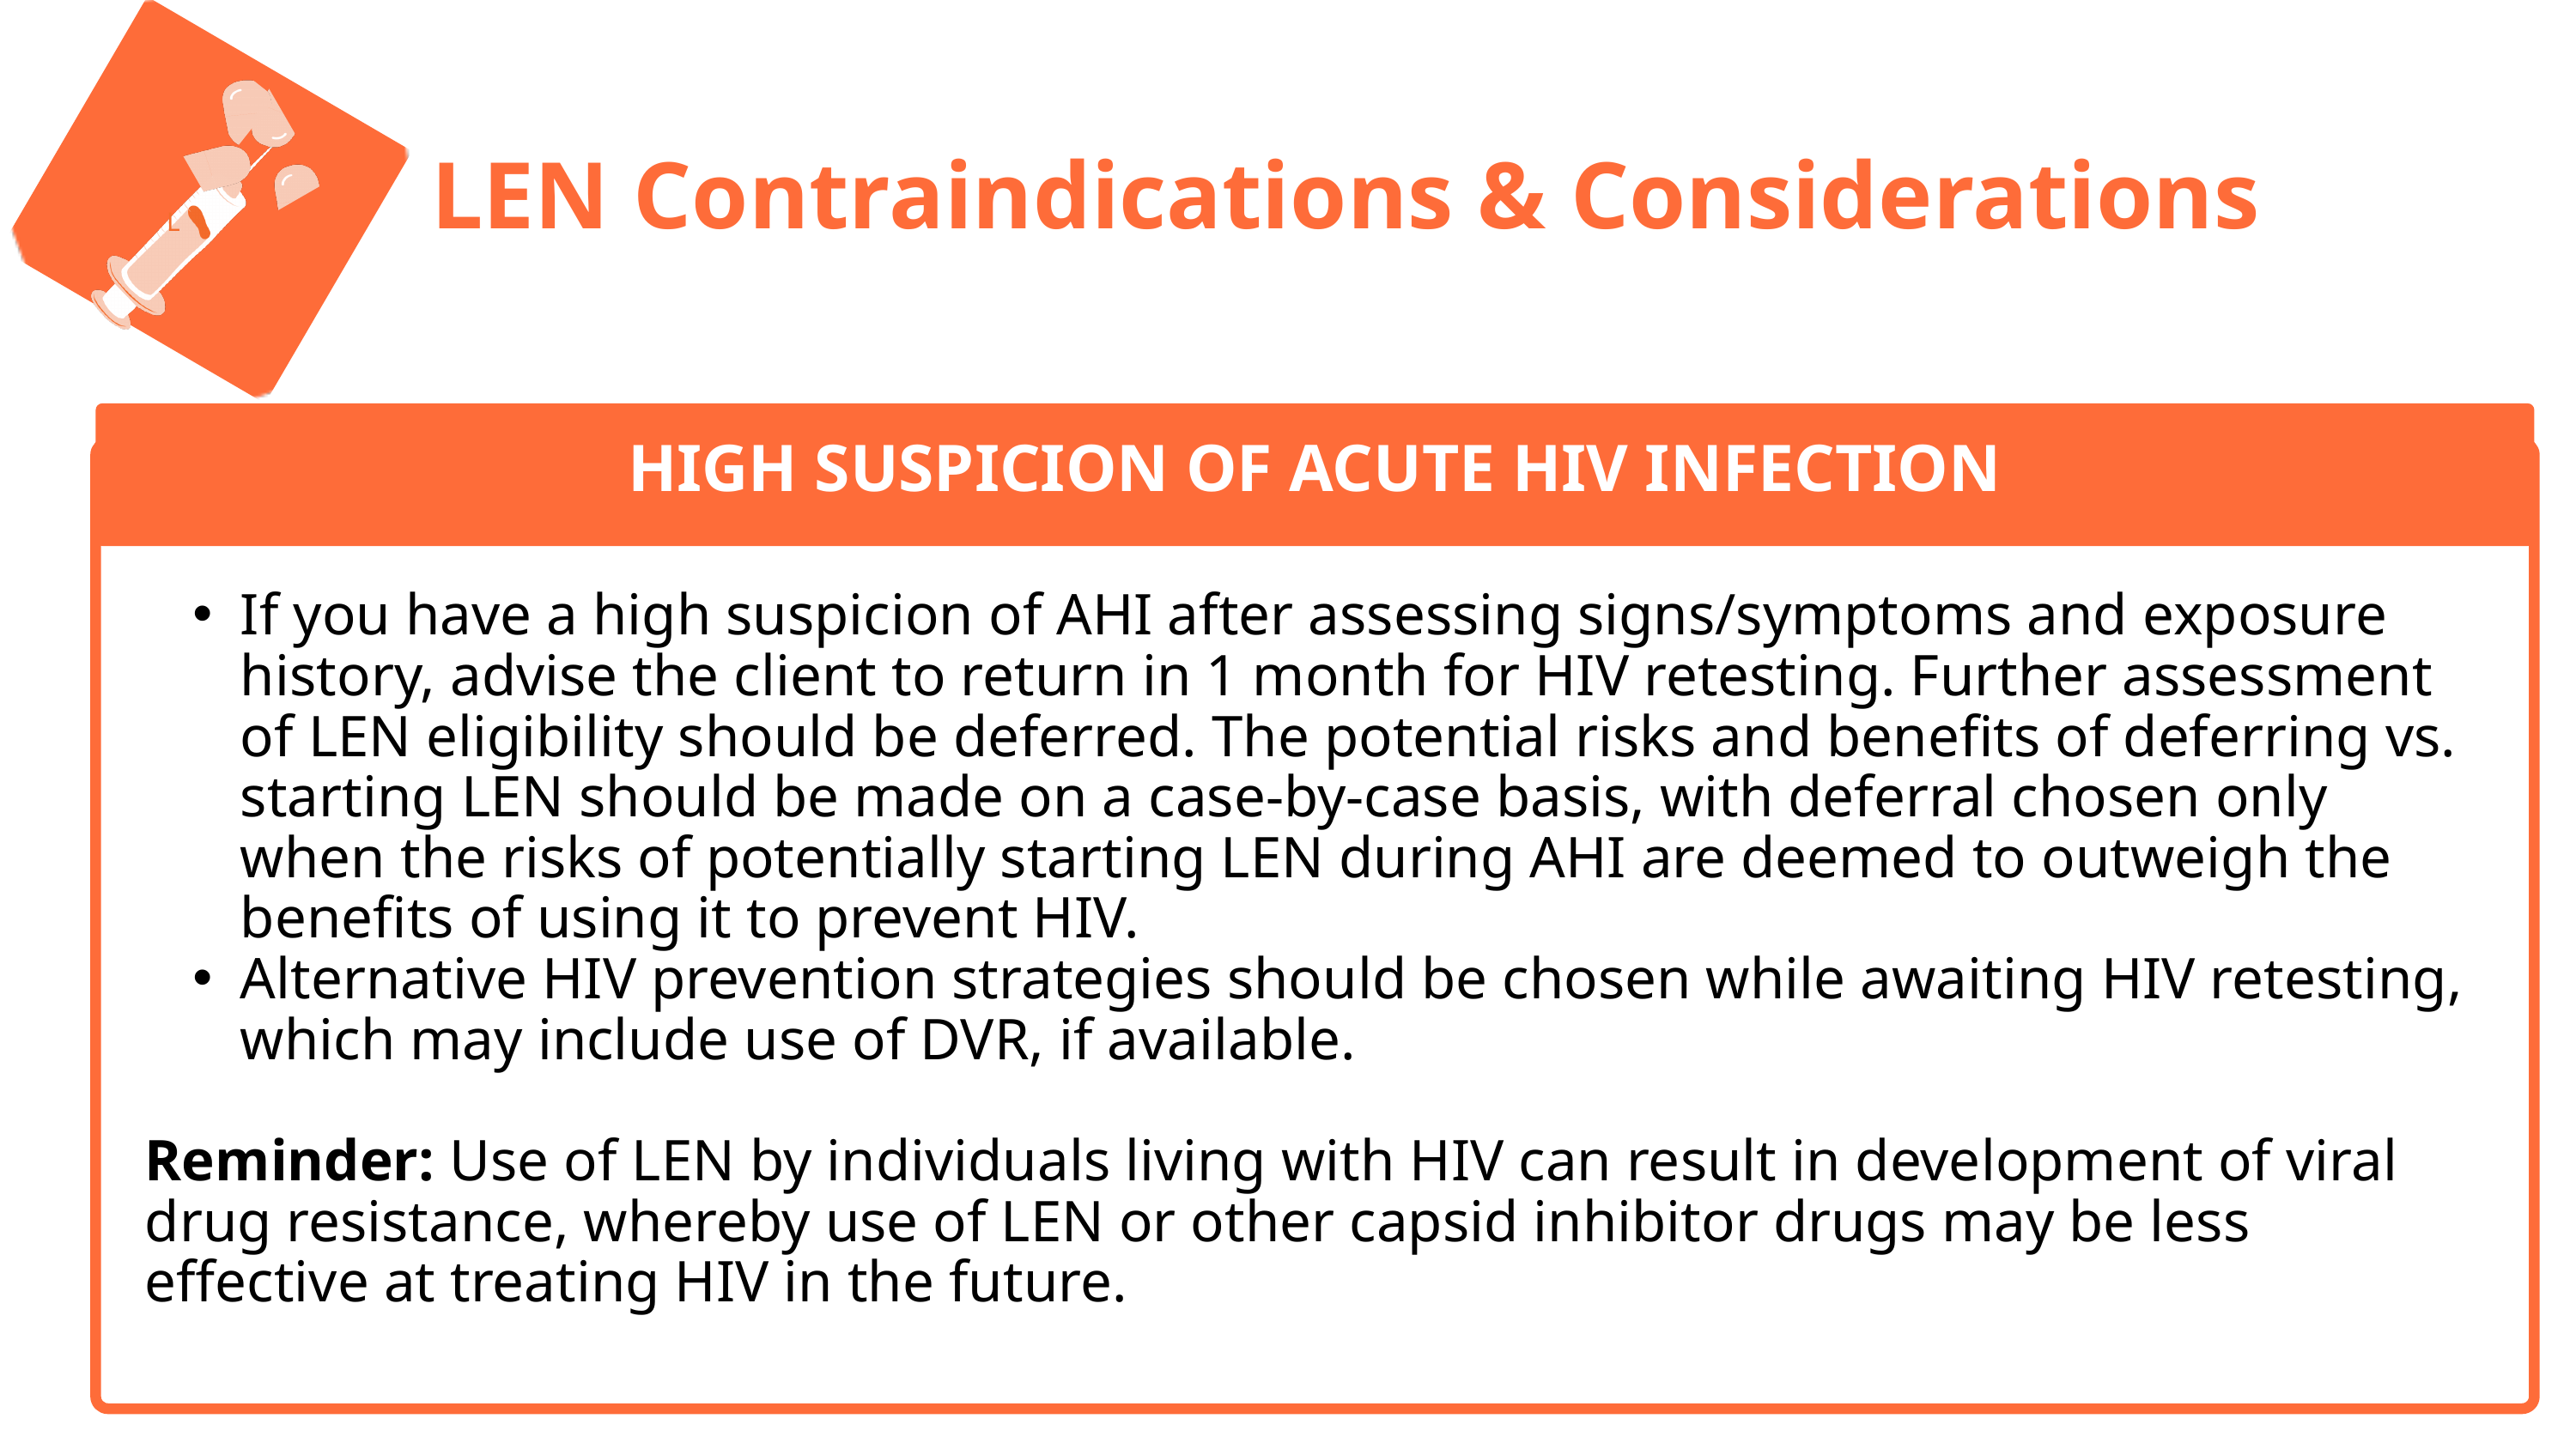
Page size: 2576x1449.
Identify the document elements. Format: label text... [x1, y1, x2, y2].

text_box LEN Contraindications & Considerations [431, 161, 2576, 247]
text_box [95, 403, 2535, 547]
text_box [0, 0, 413, 404]
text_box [95, 555, 2535, 1410]
